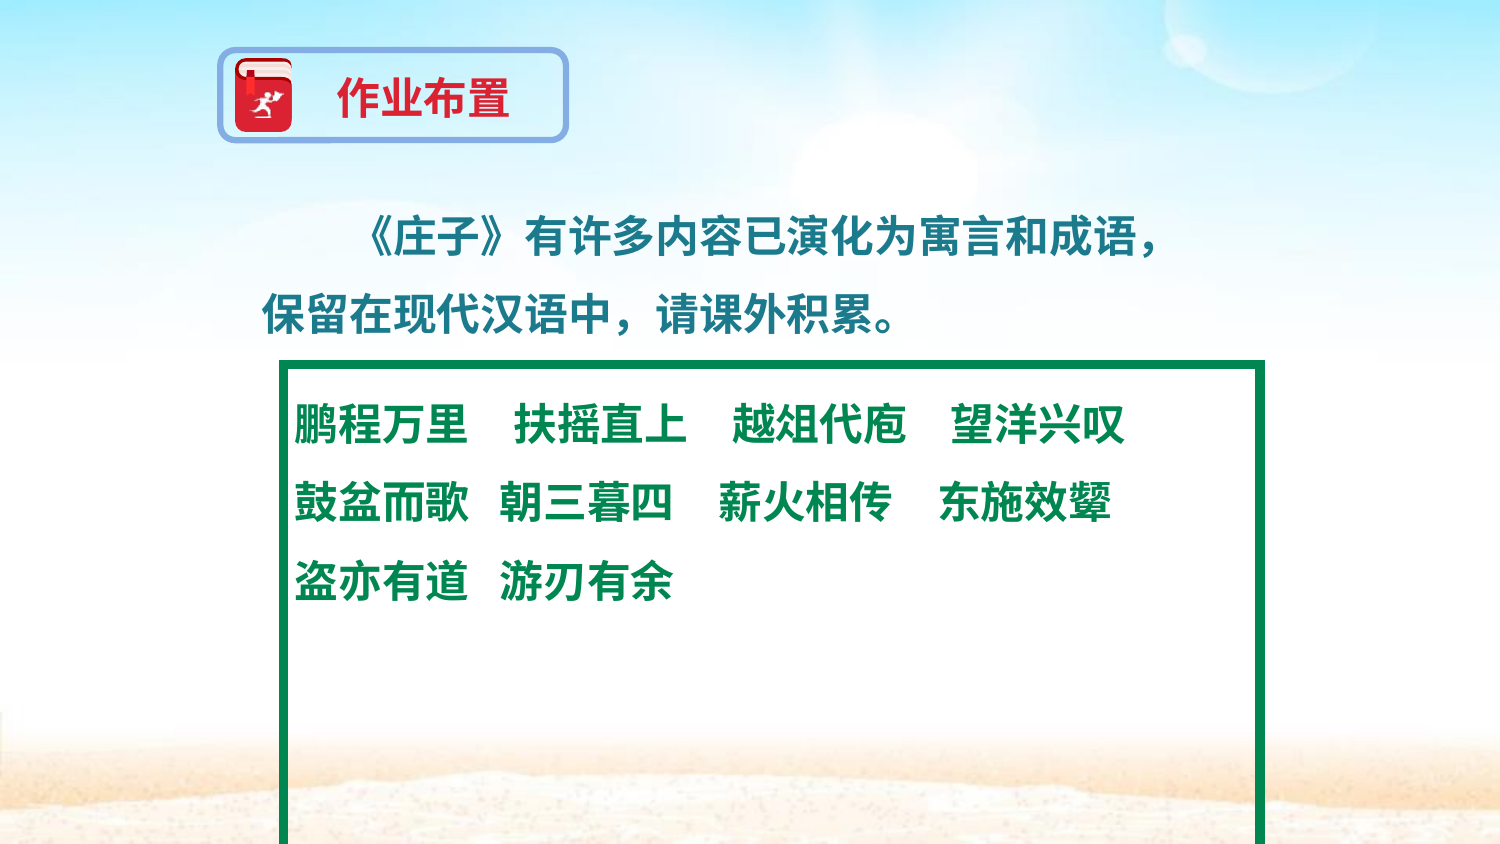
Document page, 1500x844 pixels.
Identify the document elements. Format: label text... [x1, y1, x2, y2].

title 《庄子》有许多内容已演化为寓言和成语，保留在现代汉语中，请课外积累。 [250, 176, 1207, 346]
list 鹏程万里 扶摇直上 越俎代庖 望洋兴叹 鼓盆而歌 朝三暮四 薪火相传 东施效颦 盗亦有道 游刃有余 [283, 364, 1260, 844]
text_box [220, 50, 566, 141]
picture [0, 0, 1500, 844]
